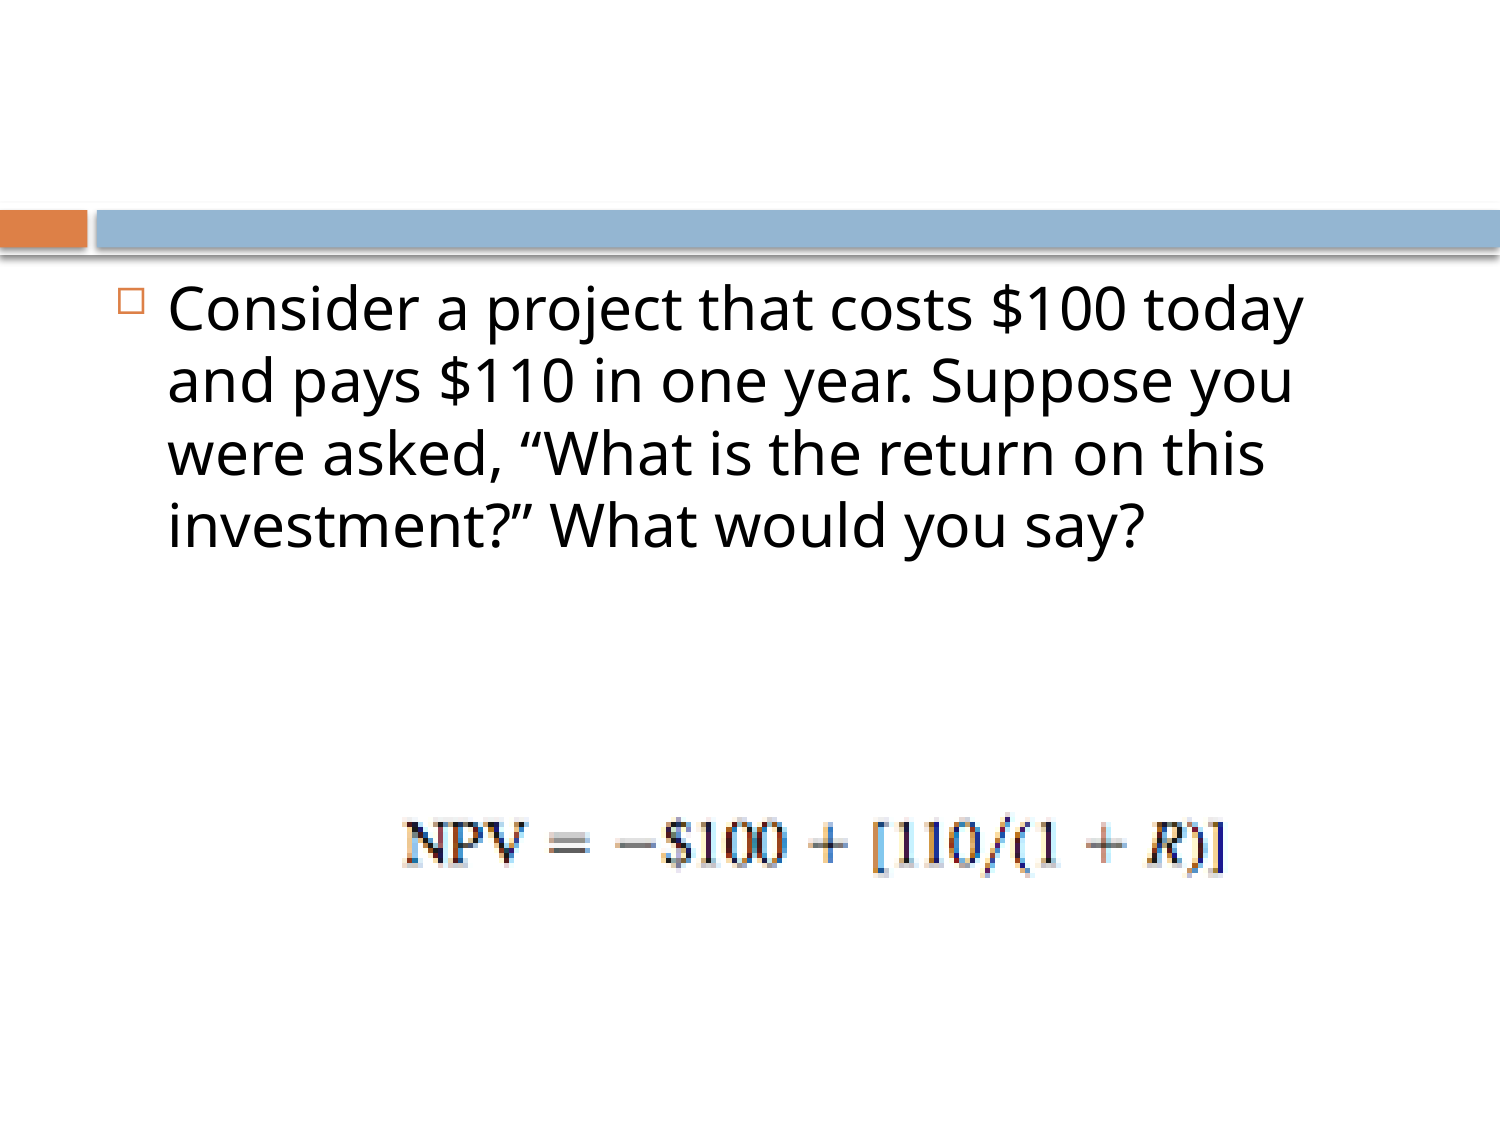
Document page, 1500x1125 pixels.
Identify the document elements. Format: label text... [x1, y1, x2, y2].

picture [337, 787, 1274, 930]
list Consider a project that costs $100 today and pays $110 in one year. Suppose you were asked, “What is the return on this investment?” What would you say? [100, 262, 1438, 1000]
